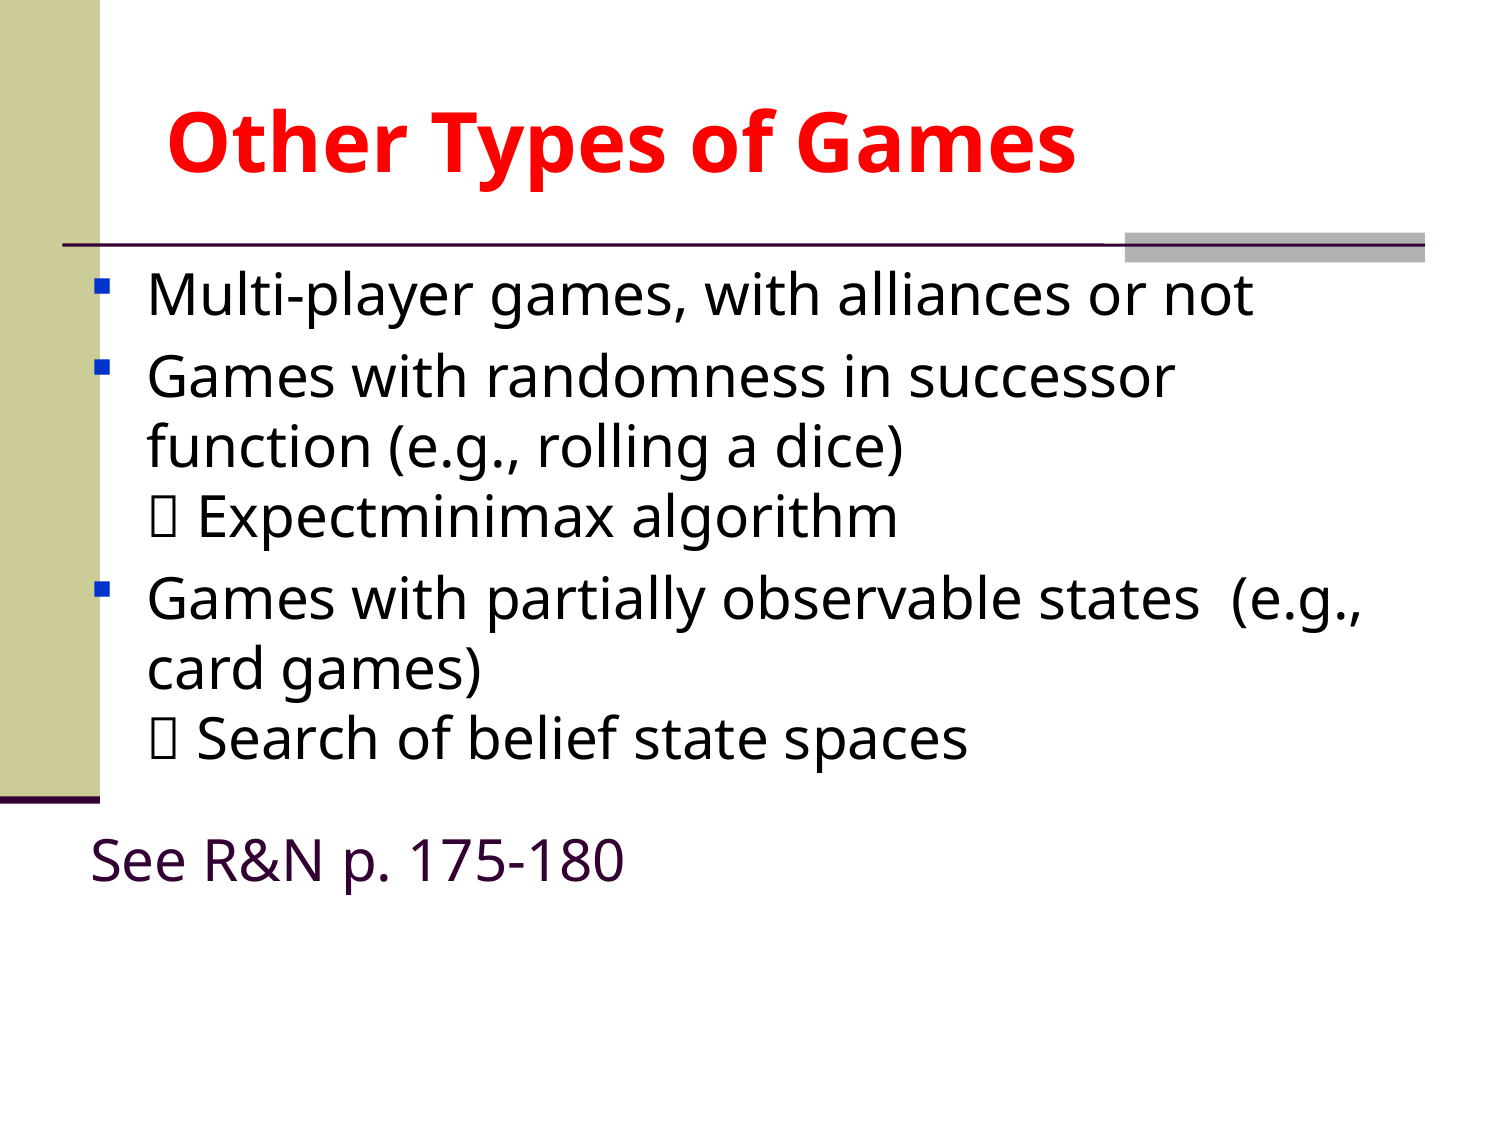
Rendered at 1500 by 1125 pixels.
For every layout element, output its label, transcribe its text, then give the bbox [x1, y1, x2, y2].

title Other Types of Games [149, 45, 1426, 234]
list Multi-player games, with alliances or not Games with randomness in successor function (e.g., rolling a dice)  Expectminimax algorithm Games with partially observable states (e.g., card games)  Search of belief state spaces See R&N p. 175-180 [74, 249, 1426, 1038]
